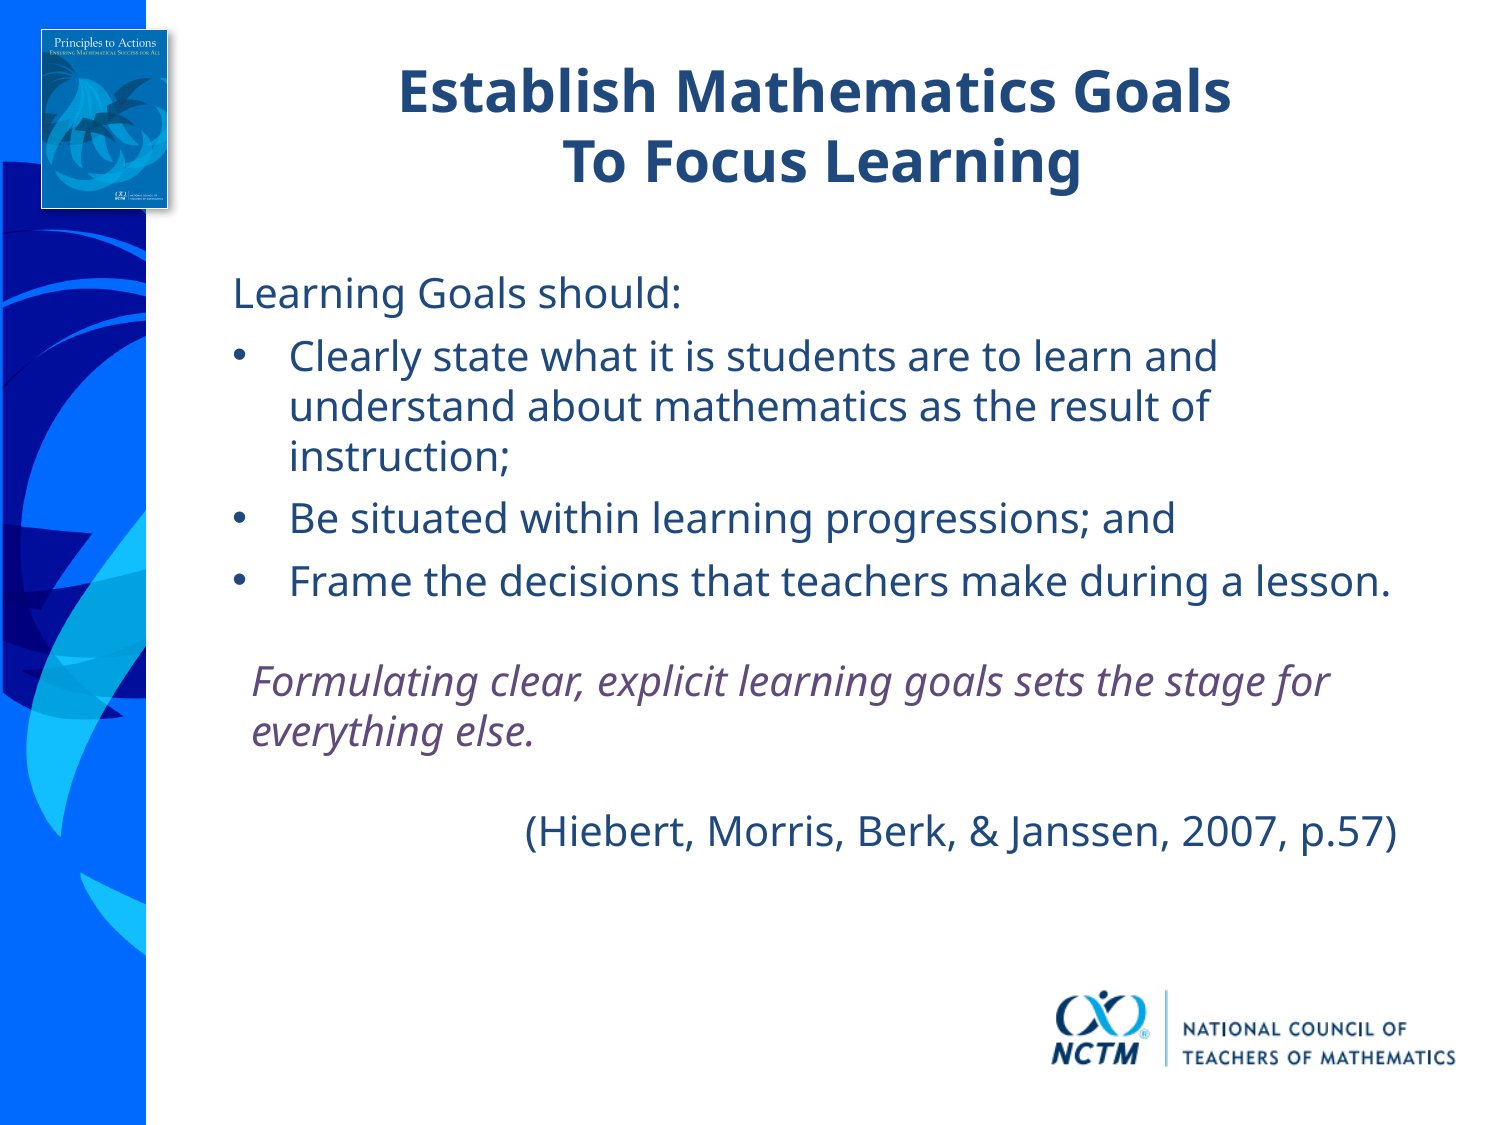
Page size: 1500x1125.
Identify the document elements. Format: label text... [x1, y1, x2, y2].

picture [1034, 969, 1474, 1085]
picture [0, 0, 168, 1125]
text_box Learning Goals should: Clearly state what it is students are to learn and understand about mathematics as the result of instruction; Be situated within learning progressions; and Frame the decisions that teachers make during a lesson. Formulating clear, explicit learning goals sets the stage for everything else. (Hiebert, Morris, Berk, & Janssen, 2007, p.57) [217, 259, 1413, 947]
text_box Establish Mathematics Goals To Focus Learning [170, 29, 1500, 218]
